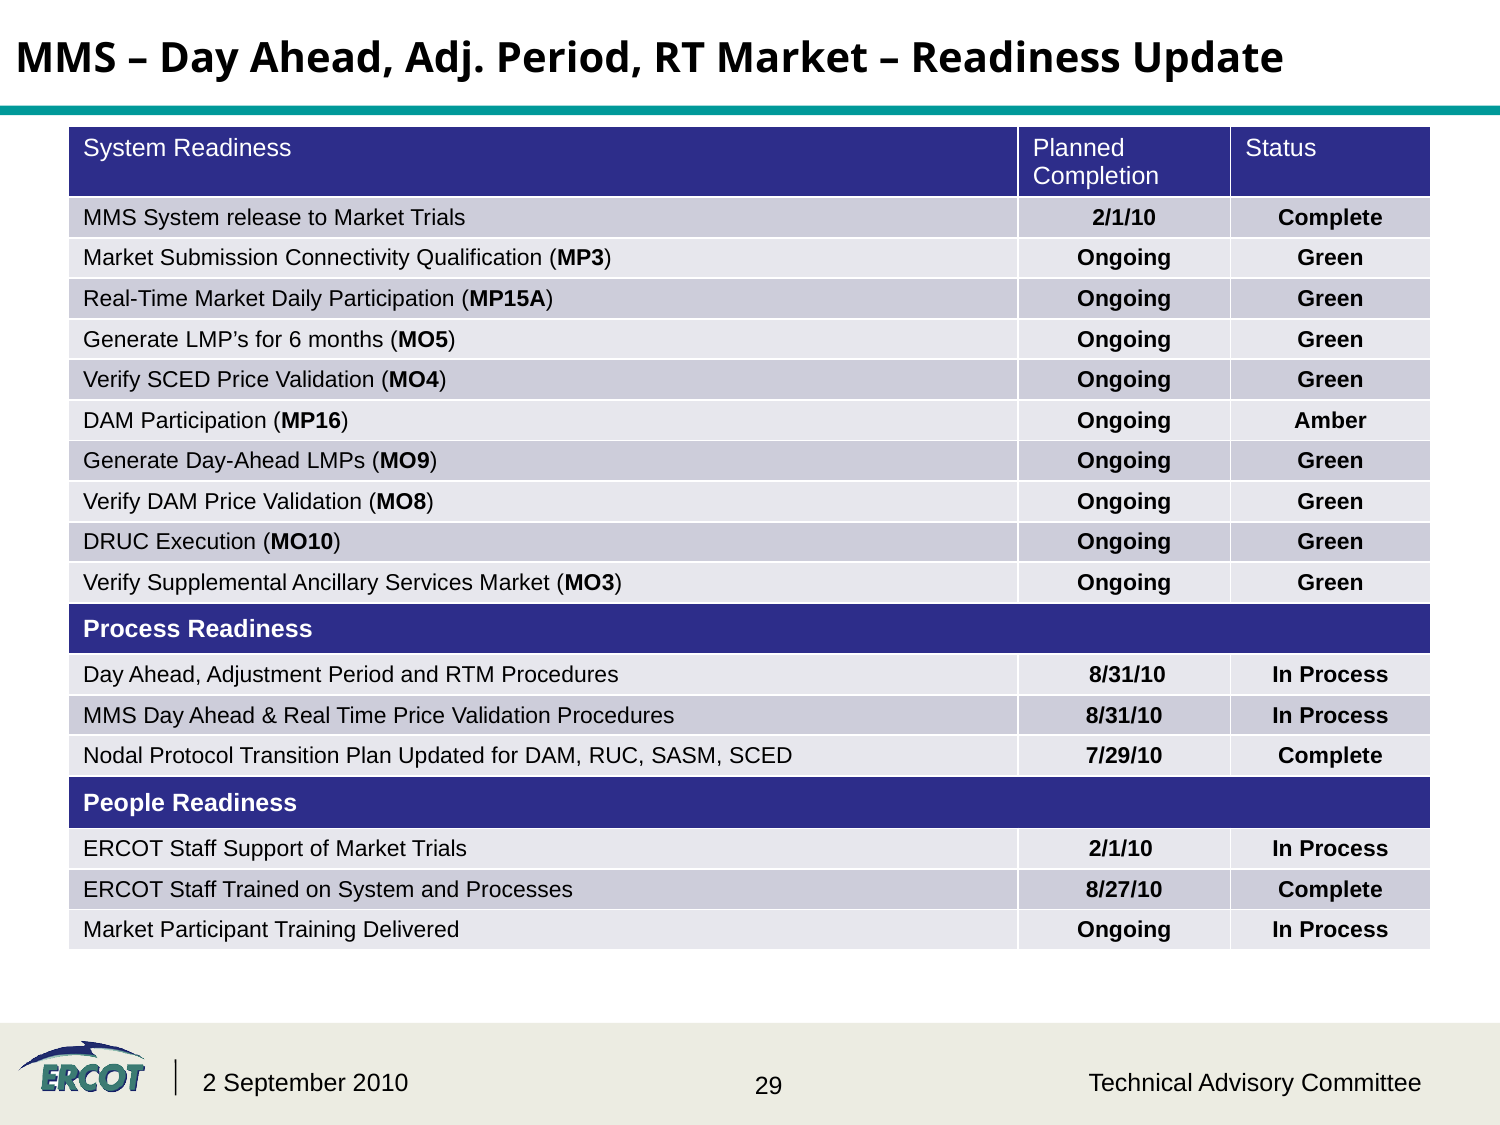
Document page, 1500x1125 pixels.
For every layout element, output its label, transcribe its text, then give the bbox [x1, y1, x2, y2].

table_cell 8/27/10 [1019, 870, 1230, 909]
table_cell Verify SCED Price Validation (MO4) [69, 360, 1017, 399]
table_cell People Readiness [69, 777, 1430, 828]
table_cell Green [1231, 279, 1430, 318]
table_cell Green [1231, 563, 1430, 602]
table_cell Day Ahead, Adjustment Period and RTM Procedures [69, 655, 1017, 694]
table_cell Ongoing [1019, 563, 1230, 602]
table_header Planned Completion [1019, 127, 1230, 196]
table_cell Ongoing [1019, 279, 1230, 318]
table_cell DAM Participation (MP16) [69, 401, 1017, 440]
table_header System Readiness [69, 127, 1017, 196]
table_cell Ongoing [1019, 482, 1230, 521]
table_cell Green [1231, 360, 1430, 399]
table_cell ERCOT Staff Trained on System and Processes [69, 870, 1017, 909]
table_cell Verify Supplemental Ancillary Services Market (MO3) [69, 563, 1017, 602]
table_cell In Process [1231, 910, 1430, 949]
table_cell Green [1231, 441, 1430, 480]
table_cell Green [1231, 523, 1430, 561]
text_box MMS – Day Ahead, Adj. Period, RT Market – Readiness Update [0, 0, 1500, 113]
table_cell MMS System release to Market Trials [69, 198, 1017, 237]
table_cell Verify DAM Price Validation (MO8) [69, 482, 1017, 521]
table_cell Ongoing [1019, 401, 1230, 440]
table_cell Complete [1231, 870, 1430, 909]
table_cell 8/31/10 [1019, 655, 1230, 694]
table_cell Complete [1231, 736, 1430, 775]
table_cell Generate LMP’s for 6 months (MO5) [69, 320, 1017, 358]
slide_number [187, 1059, 538, 1125]
table_cell Ongoing [1019, 910, 1230, 949]
table_cell 8/31/10 [1019, 696, 1230, 734]
table_cell MMS Day Ahead & Real Time Price Validation Procedures [69, 696, 1017, 734]
table_cell Green [1231, 320, 1430, 358]
picture [10, 1031, 151, 1111]
table_cell Ongoing [1019, 523, 1230, 561]
table_cell In Process [1231, 696, 1430, 734]
table_cell Green [1231, 482, 1430, 521]
table_cell 2/1/10 [1019, 829, 1230, 868]
table_cell ERCOT Staff Support of Market Trials [69, 829, 1017, 868]
table_cell Green [1231, 239, 1430, 277]
table_cell 7/29/10 [1019, 736, 1230, 775]
table_cell Ongoing [1019, 441, 1230, 480]
table_cell Market Participant Training Delivered [69, 910, 1017, 949]
table_cell Complete [1231, 198, 1430, 237]
table_cell Ongoing [1019, 360, 1230, 399]
table_cell Process Readiness [69, 604, 1430, 653]
table_cell DRUC Execution (MO10) [69, 523, 1017, 561]
table_cell Ongoing [1019, 239, 1230, 277]
table_cell In Process [1231, 829, 1430, 868]
footer Technical Advisory Committee [1024, 1059, 1438, 1125]
table_cell Amber [1231, 401, 1430, 440]
table_cell Ongoing [1019, 320, 1230, 358]
table_cell Nodal Protocol Transition Plan Updated for DAM, RUC, SASM, SCED [69, 736, 1017, 775]
table_cell 2/1/10 [1019, 198, 1230, 237]
table_cell Real-Time Market Daily Participation (MP15A) [69, 279, 1017, 318]
table_header Status [1231, 127, 1430, 196]
table_cell Generate Day-Ahead LMPs (MO9) [69, 441, 1017, 480]
table_cell Market Submission Connectivity Qualification (MP3) [69, 239, 1017, 277]
table_cell In Process [1231, 655, 1430, 694]
